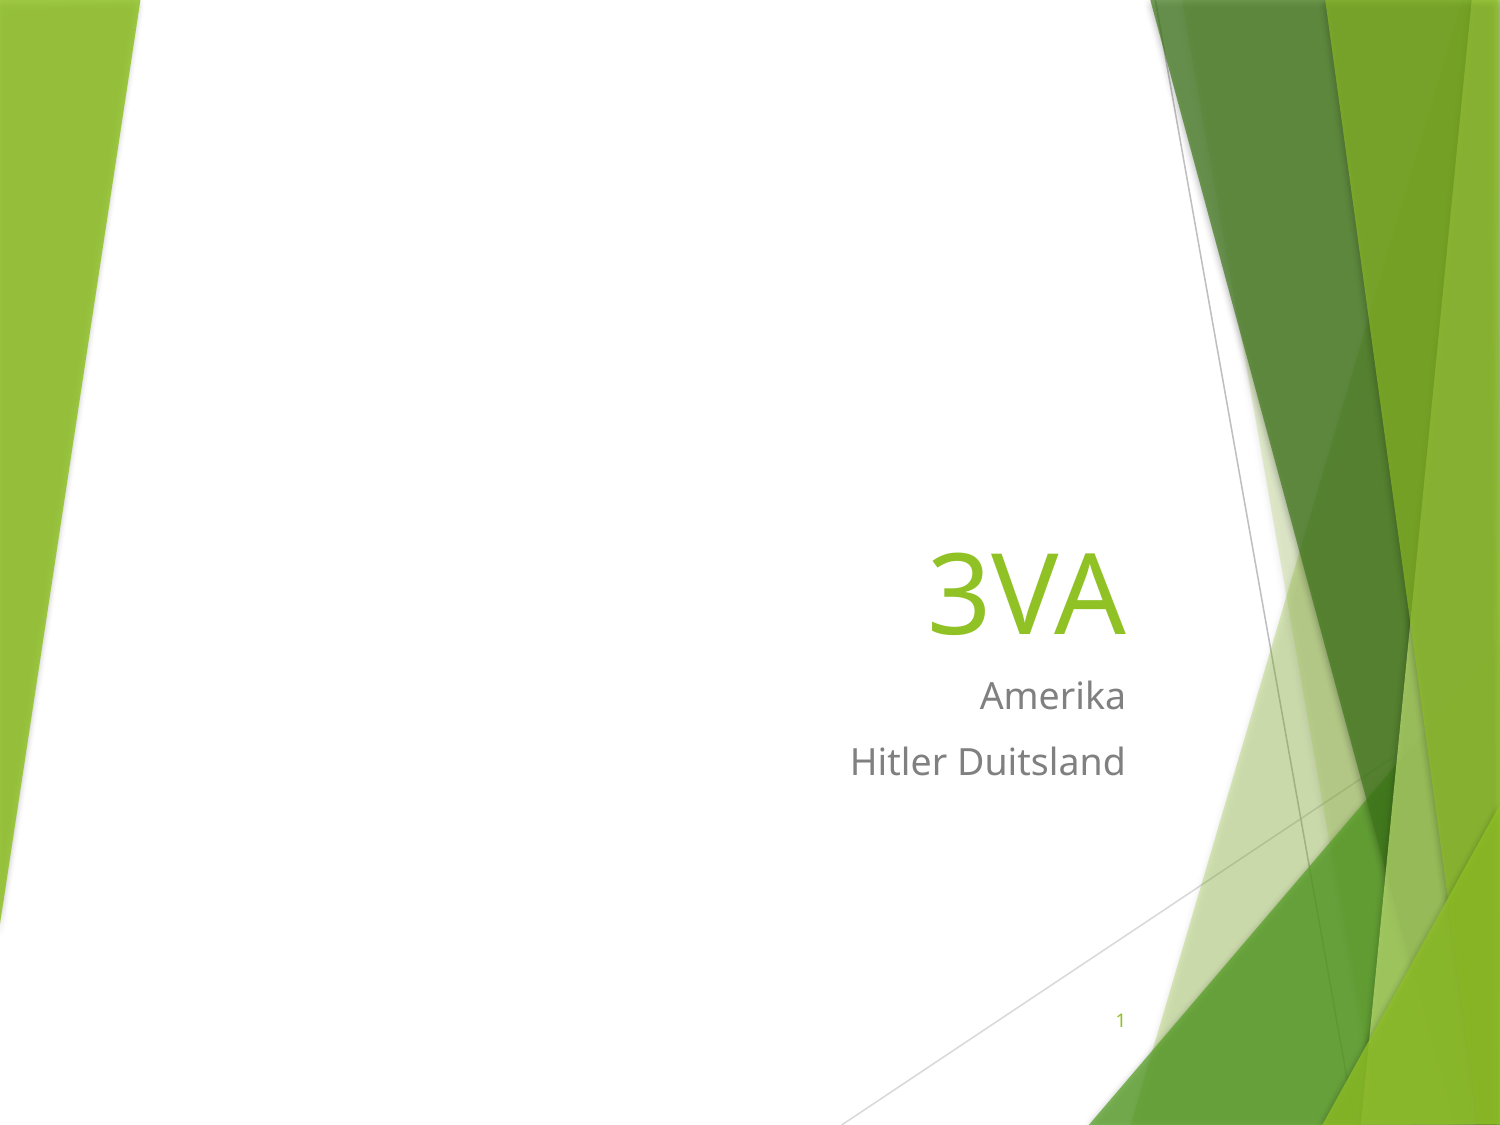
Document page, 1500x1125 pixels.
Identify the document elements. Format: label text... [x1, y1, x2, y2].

subtitle Amerika Hitler Duitsland [185, 664, 1142, 845]
title 3VA [185, 394, 1142, 664]
slide_number 1 [1057, 991, 1142, 1051]
